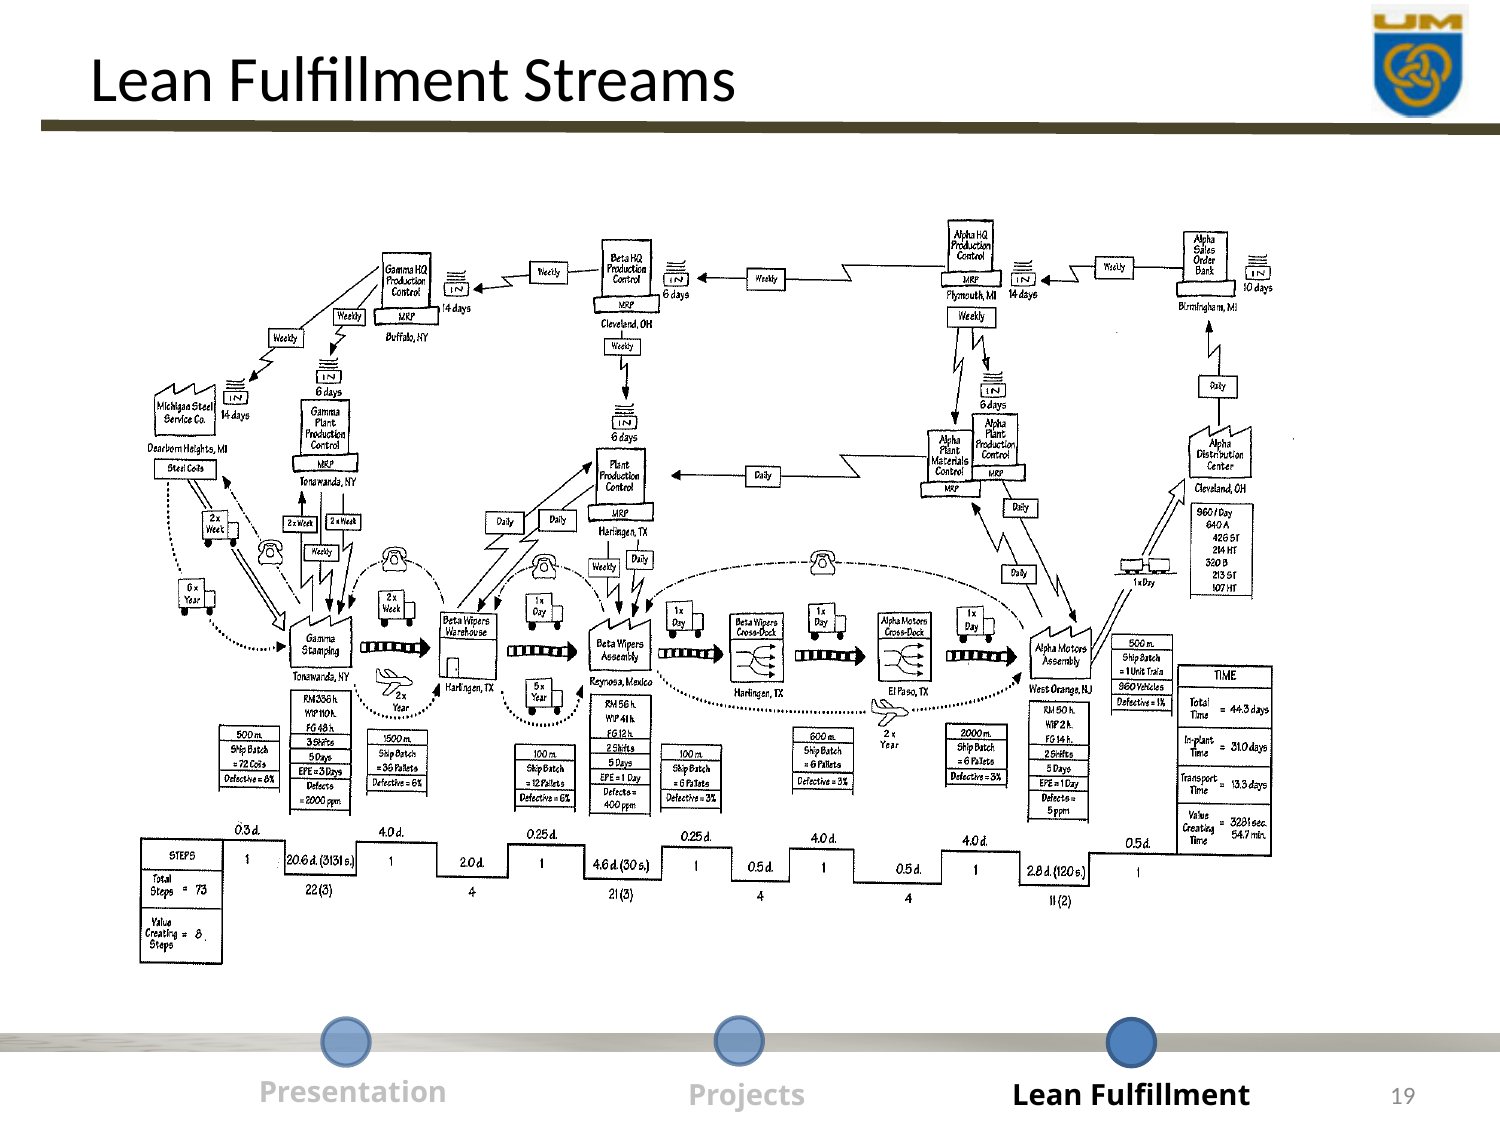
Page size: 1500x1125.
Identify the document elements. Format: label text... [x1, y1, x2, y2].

picture [111, 148, 1306, 988]
picture [0, 1033, 1500, 1052]
text_box [722, 1060, 757, 1067]
text_box [715, 1015, 764, 1032]
text_box Projects [579, 1068, 915, 1125]
picture [1370, 4, 1470, 118]
text_box [1112, 1060, 1151, 1069]
text_box [1108, 1016, 1155, 1032]
text_box Presentation [239, 1065, 467, 1110]
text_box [41, 125, 1500, 130]
slide_number 19 [1140, 1065, 1431, 1125]
title Lean Fulfillment Streams [53, 11, 1366, 123]
text_box [322, 1016, 370, 1032]
text_box [327, 1060, 365, 1068]
text_box Lean Fulfillment [963, 1068, 1300, 1125]
